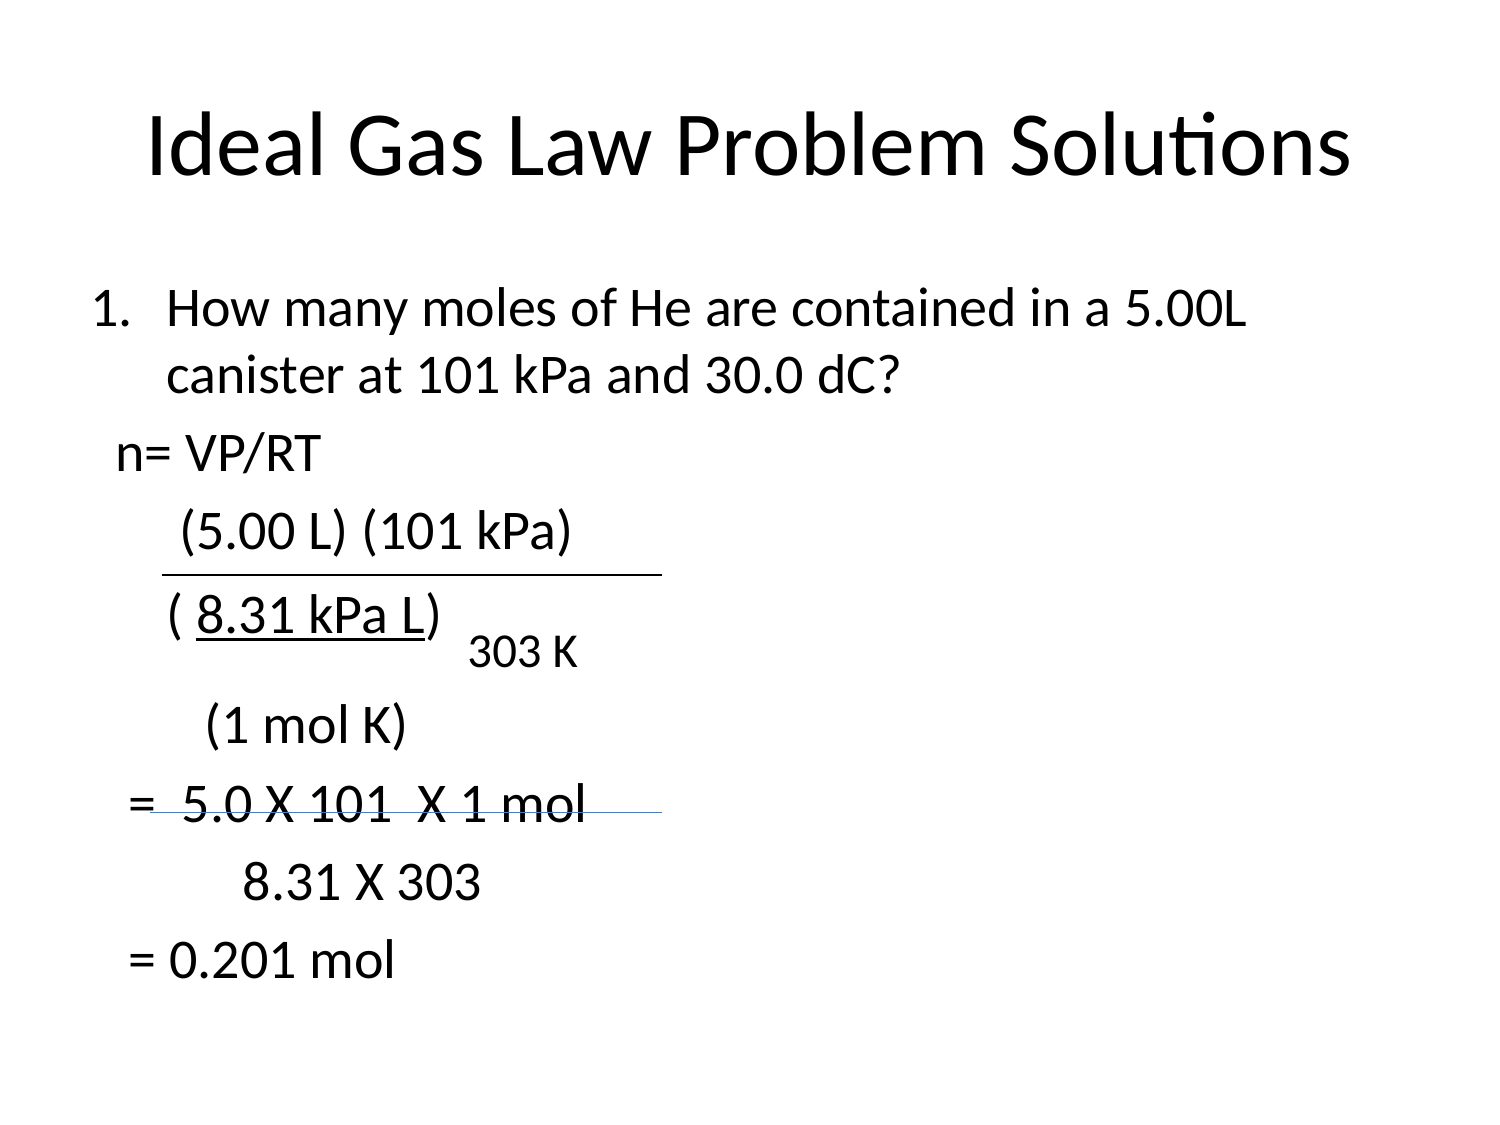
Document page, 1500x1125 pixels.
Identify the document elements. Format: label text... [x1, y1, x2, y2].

list How many moles of He are contained in a 5.00L canister at 101 kPa and 30.0 dC? n= VP/RT (5.00 L) (101 kPa) ( 8.31 kPa L) 303 K (1 mol K) = 5.0 X 101 X 1 mol 8.31 X 303 = 0.201 mol [75, 262, 1425, 1005]
title Ideal Gas Law Problem Solutions [75, 45, 1425, 233]
